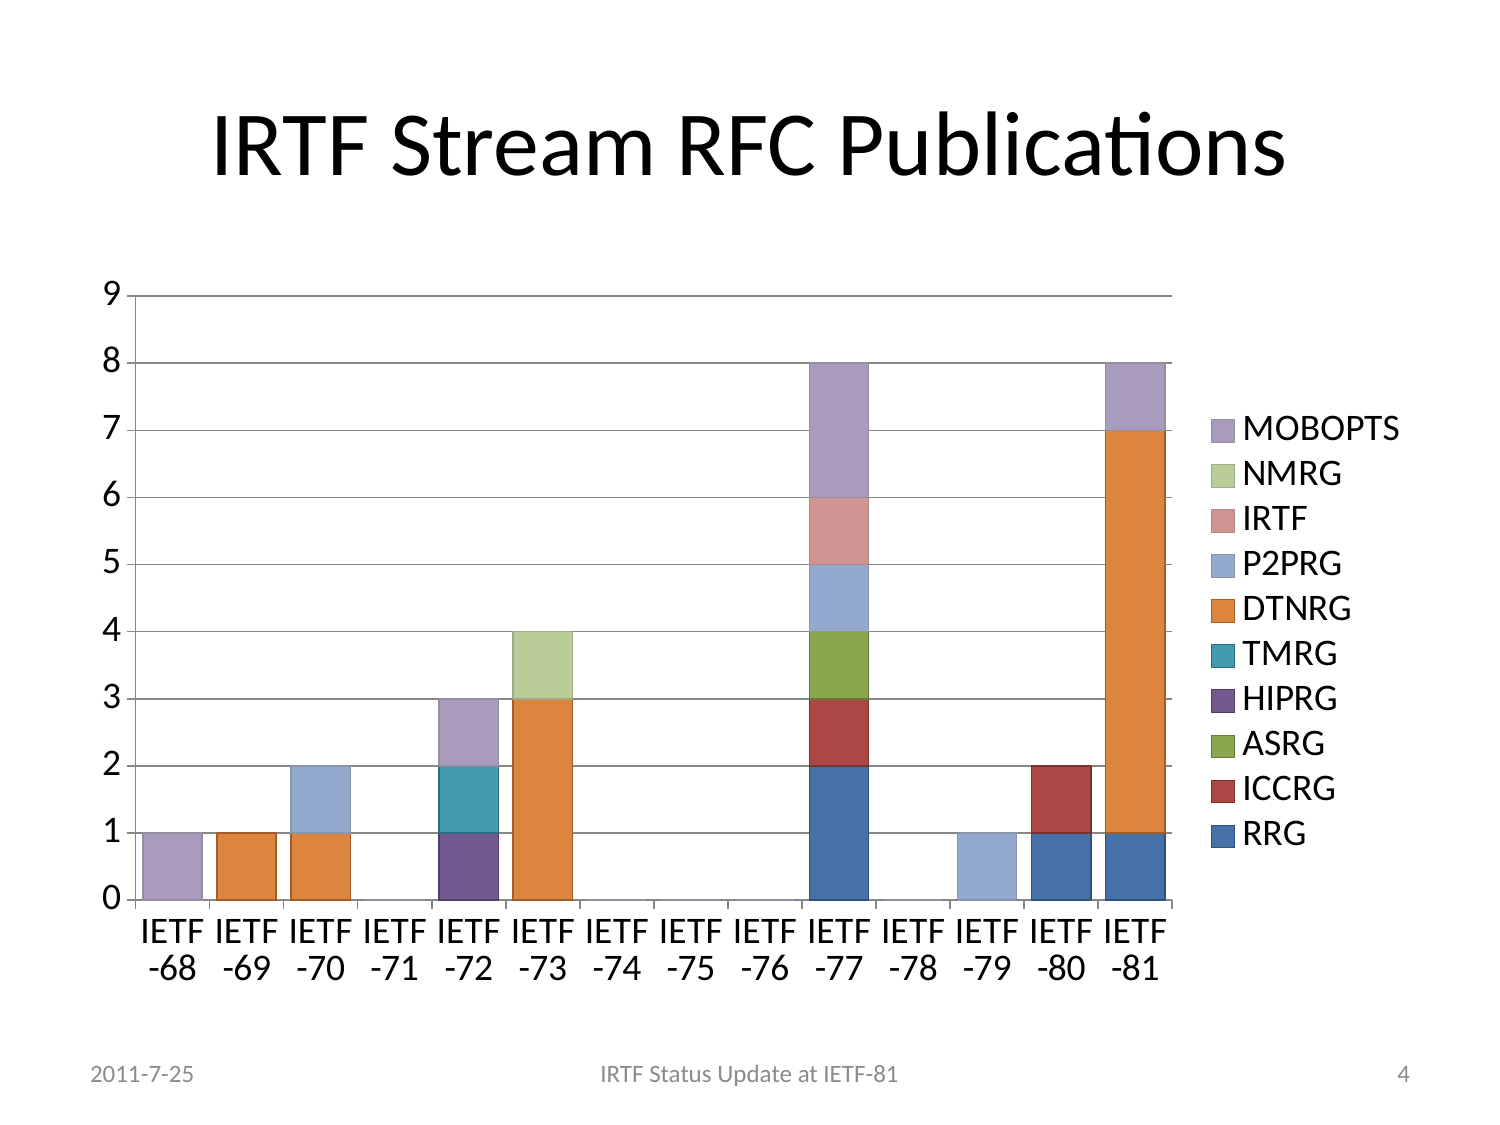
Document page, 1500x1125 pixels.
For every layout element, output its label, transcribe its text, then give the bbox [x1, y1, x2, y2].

chart [74, 262, 1426, 1006]
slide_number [75, 1042, 425, 1103]
footer IRTF Status Update at IETF-81 [512, 1042, 988, 1103]
slide_number 4 [1074, 1042, 1425, 1103]
title IRTF Stream RFC Publications [75, 45, 1425, 233]
